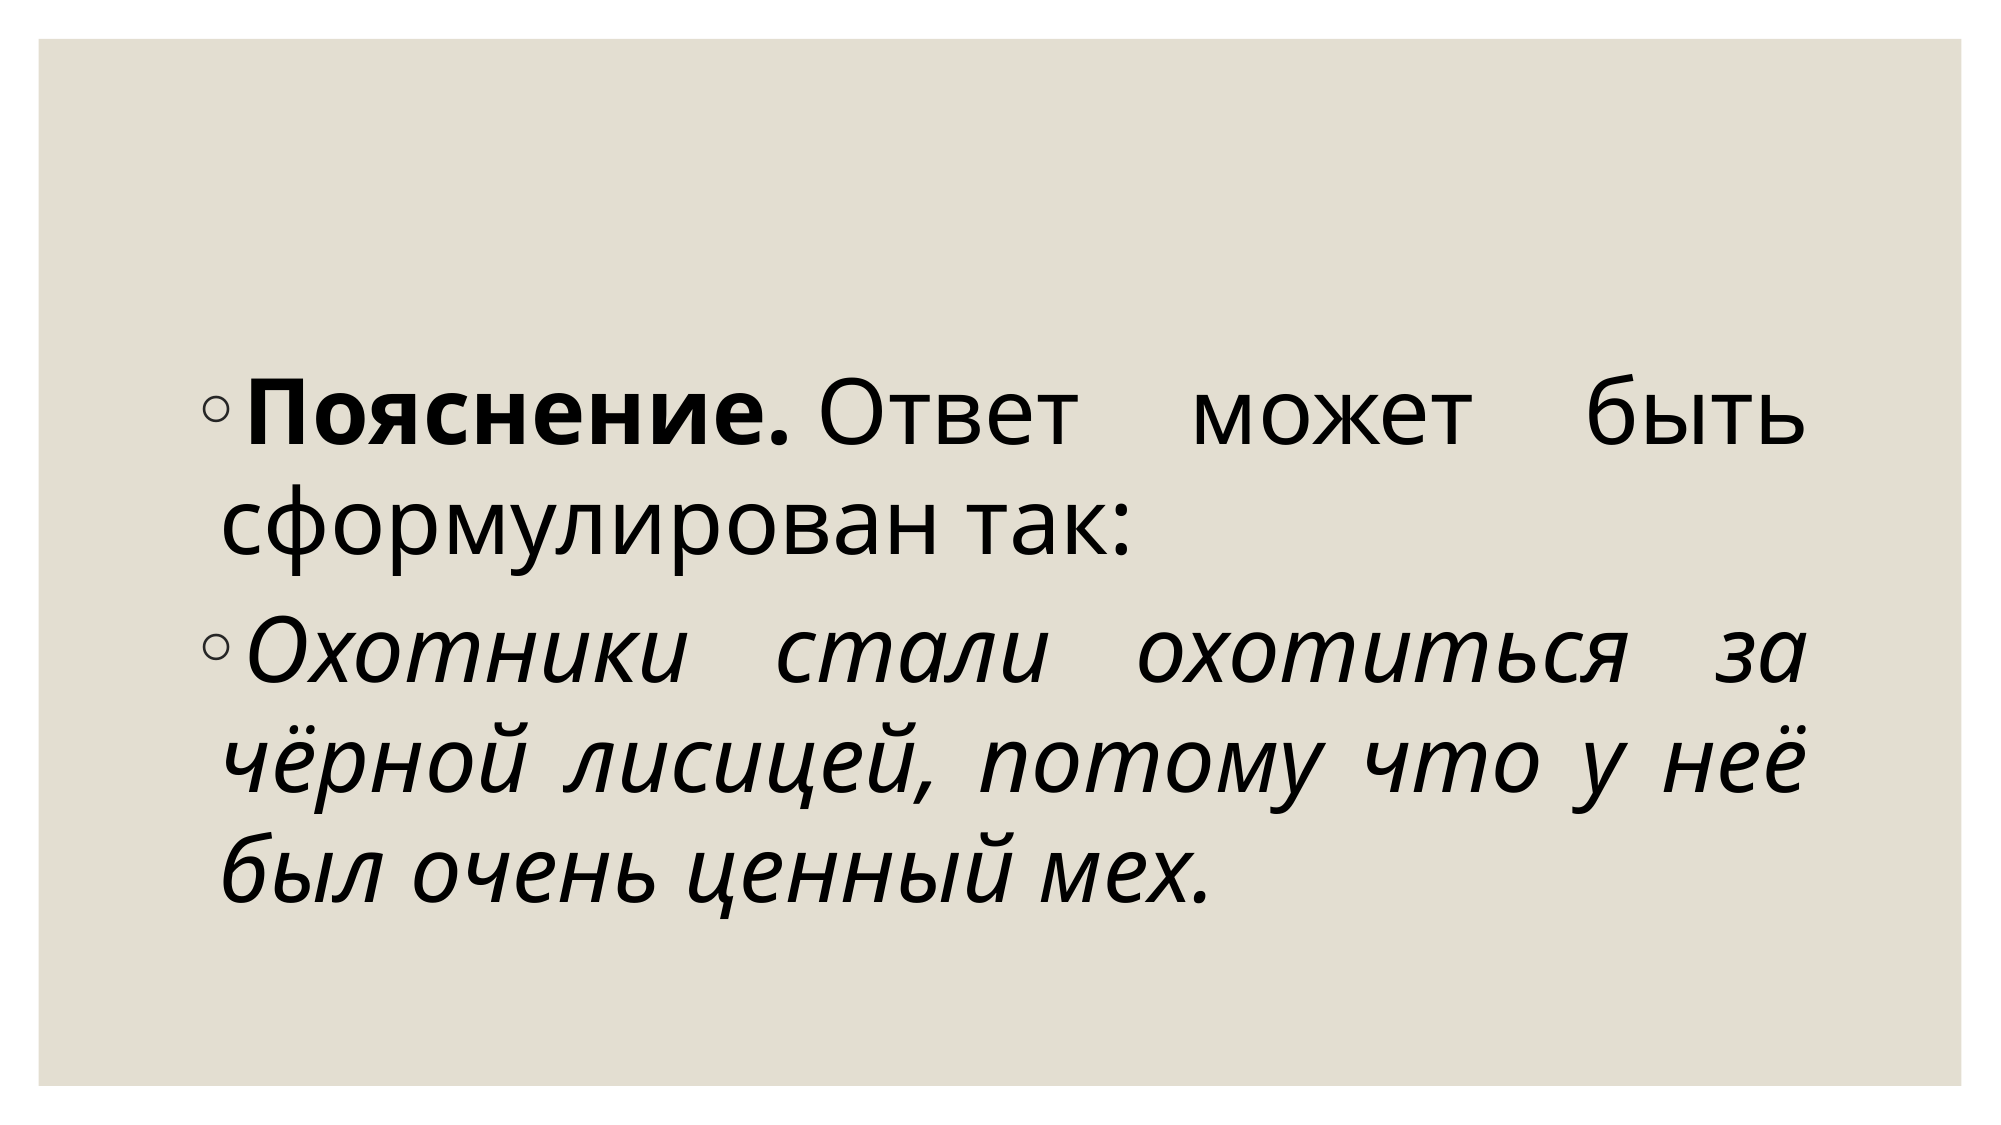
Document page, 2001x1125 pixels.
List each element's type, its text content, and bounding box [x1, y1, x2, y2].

list Пояснение. Ответ может быть сформулирован так: Охотники стали охотиться за чёрной лисицей, потому что у неё был очень ценный мех. [174, 345, 1825, 990]
